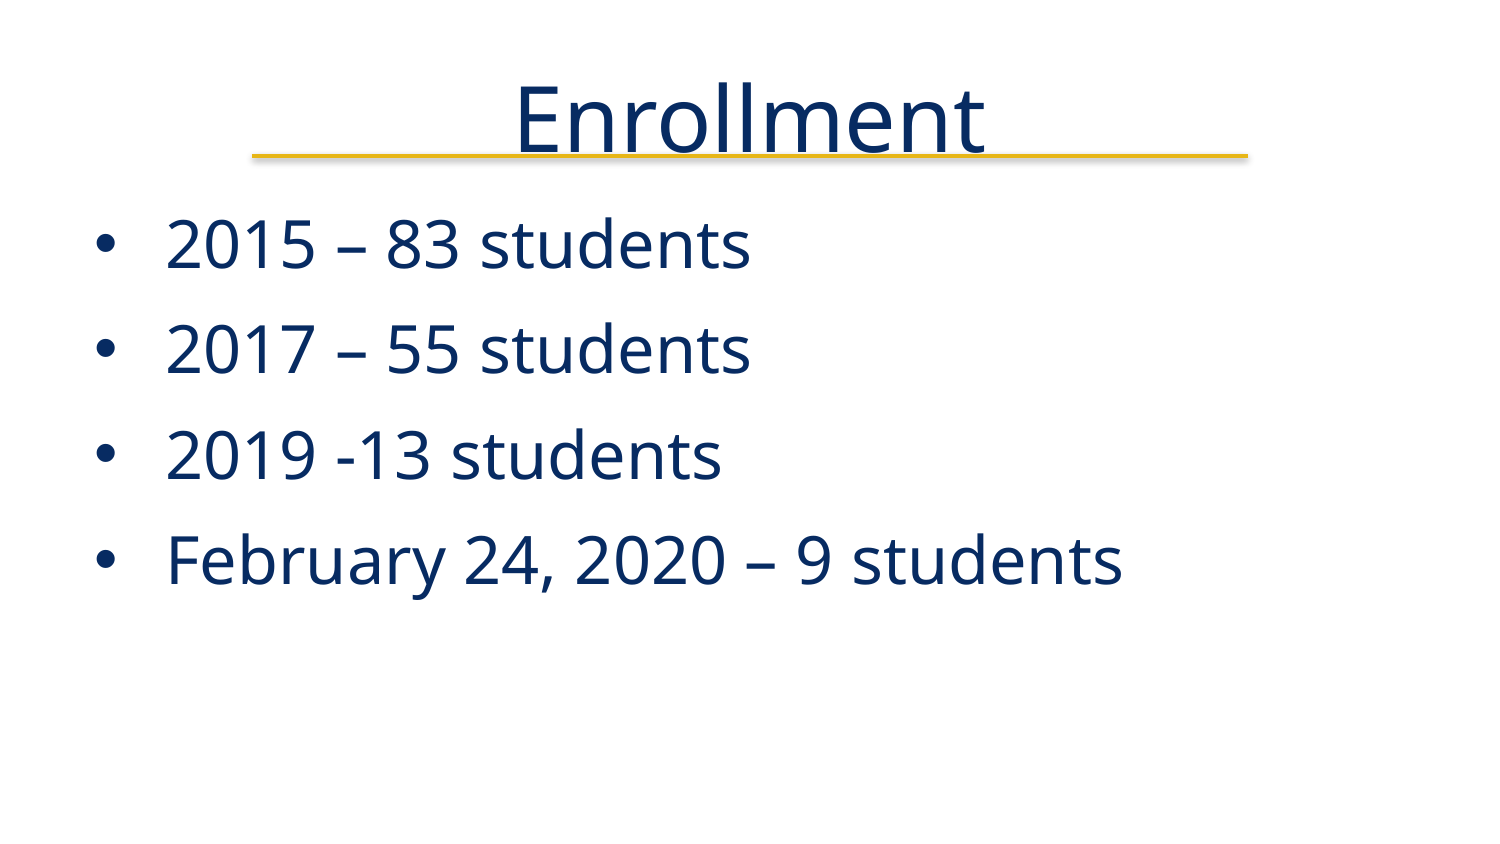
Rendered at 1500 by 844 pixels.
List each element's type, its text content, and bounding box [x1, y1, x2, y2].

list 2015 – 83 students 2017 – 55 students 2019 -13 students February 24, 2020 – 9 students [75, 174, 1425, 782]
title Enrollment [75, 33, 1425, 174]
